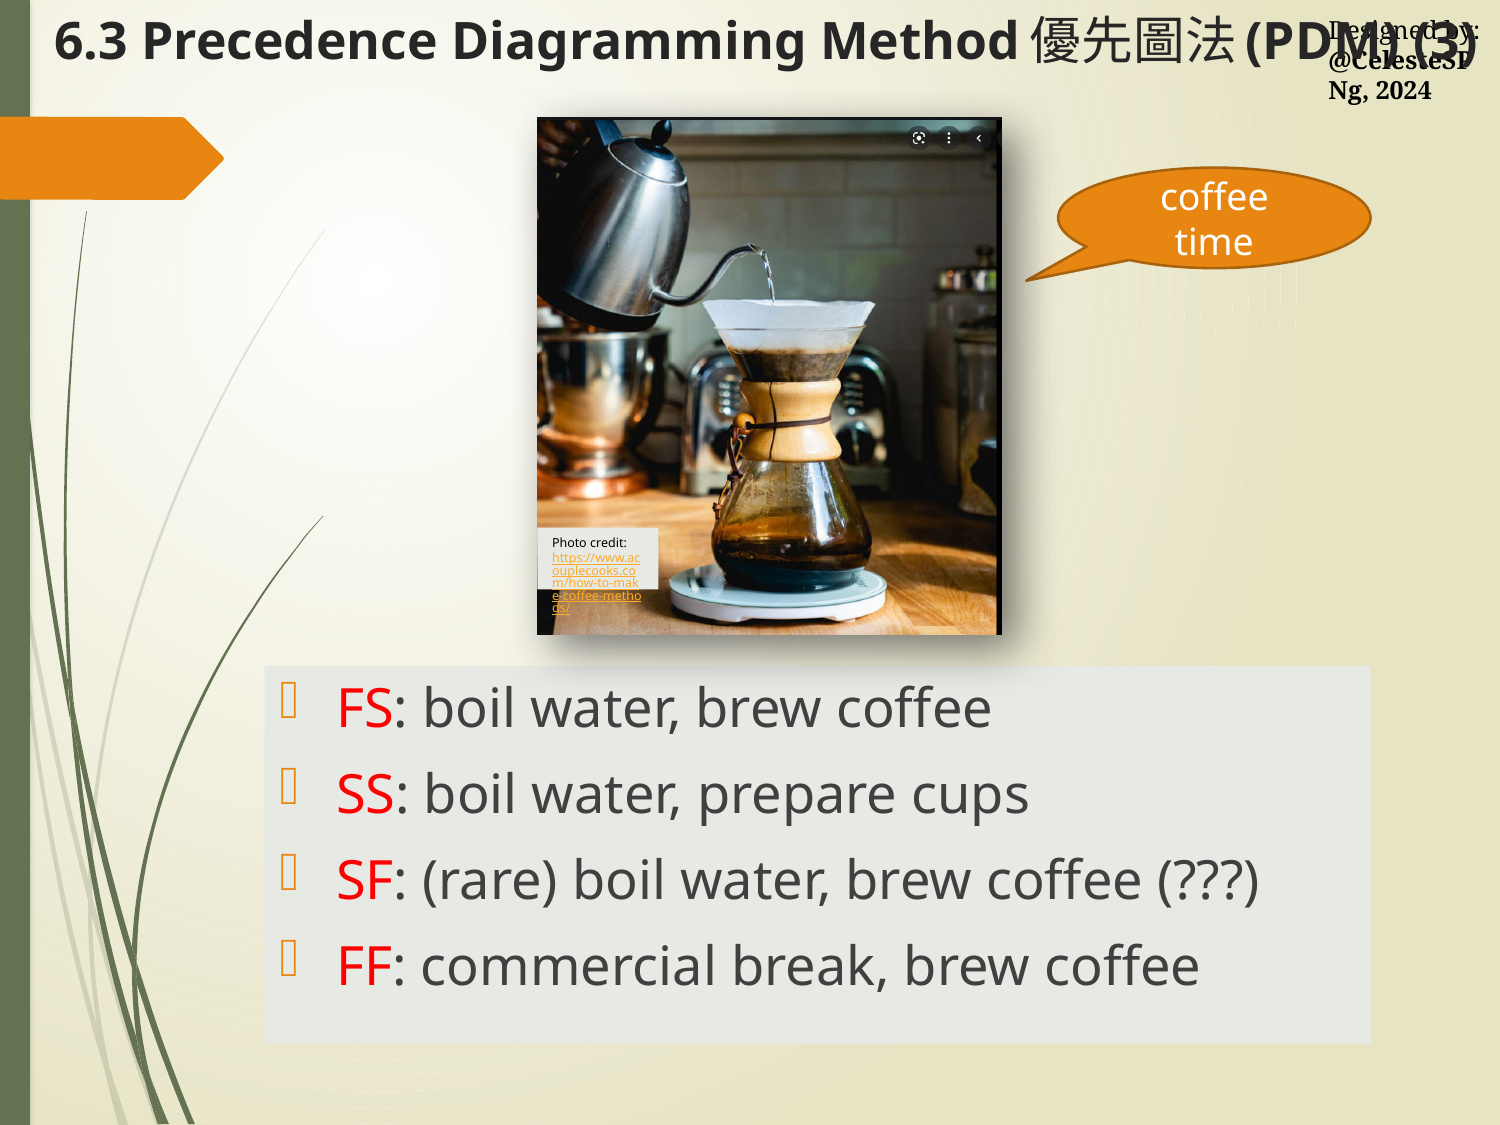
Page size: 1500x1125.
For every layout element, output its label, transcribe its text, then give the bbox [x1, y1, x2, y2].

list FS: boil water, brew coffee SS: boil water, prepare cups SF: (rare) boil water, brew coffee (???) FF: commercial break, brew coffee [264, 666, 1371, 1044]
title 6.3 Precedence Diagramming Method優先圖法(PDM) (3) [39, 0, 1500, 118]
text_box coffee time [1051, 166, 1372, 278]
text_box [537, 117, 1003, 635]
